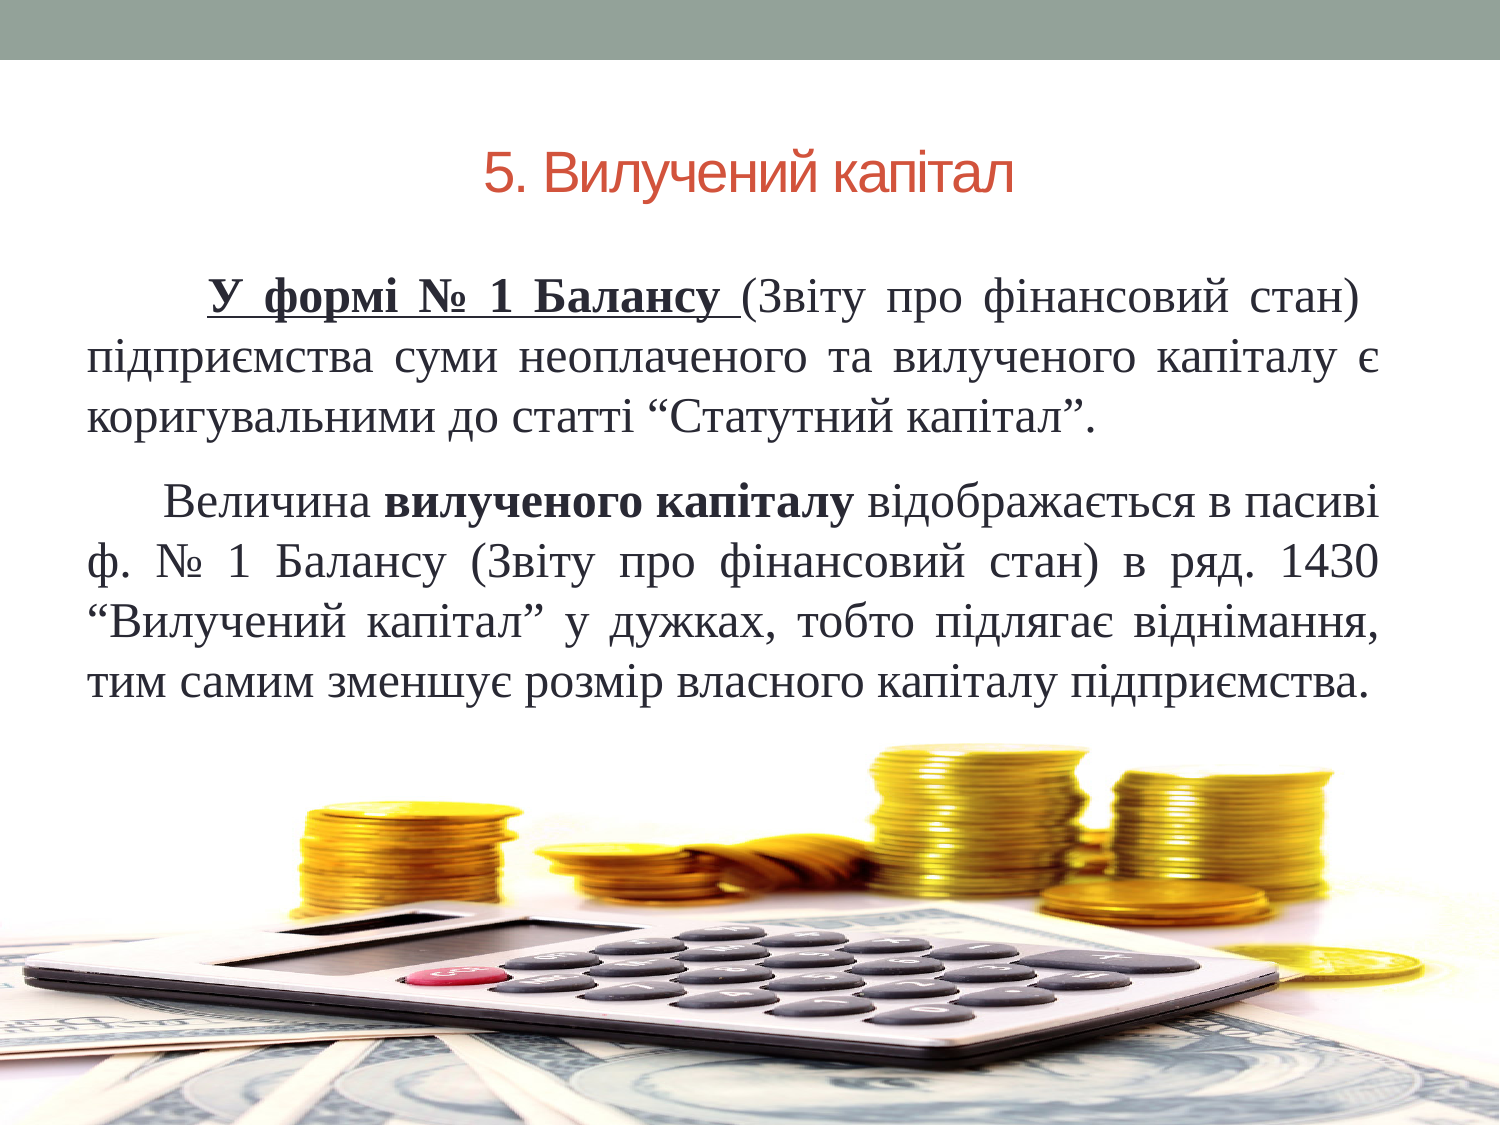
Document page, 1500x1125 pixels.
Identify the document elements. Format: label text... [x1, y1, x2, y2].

text_box У формі № 1 Балансу (Звіту про фінансовий стан) підприємства суми неоплаченого та вилученого капіталу є коригувальними до статті “Статутний капітал”. Величина вилученого капіталу відображається в пасиві ф. № 1 Балансу (Звіту про фінансовий стан) в ряд. 1430 “Вилучений капітал” у дужках, тобто підлягає віднімання, тим самим зменшує розмір власного капіталу підприємства. [72, 255, 1396, 716]
picture [0, 727, 1500, 1125]
title 5. Вилучений капітал [75, 87, 1425, 250]
